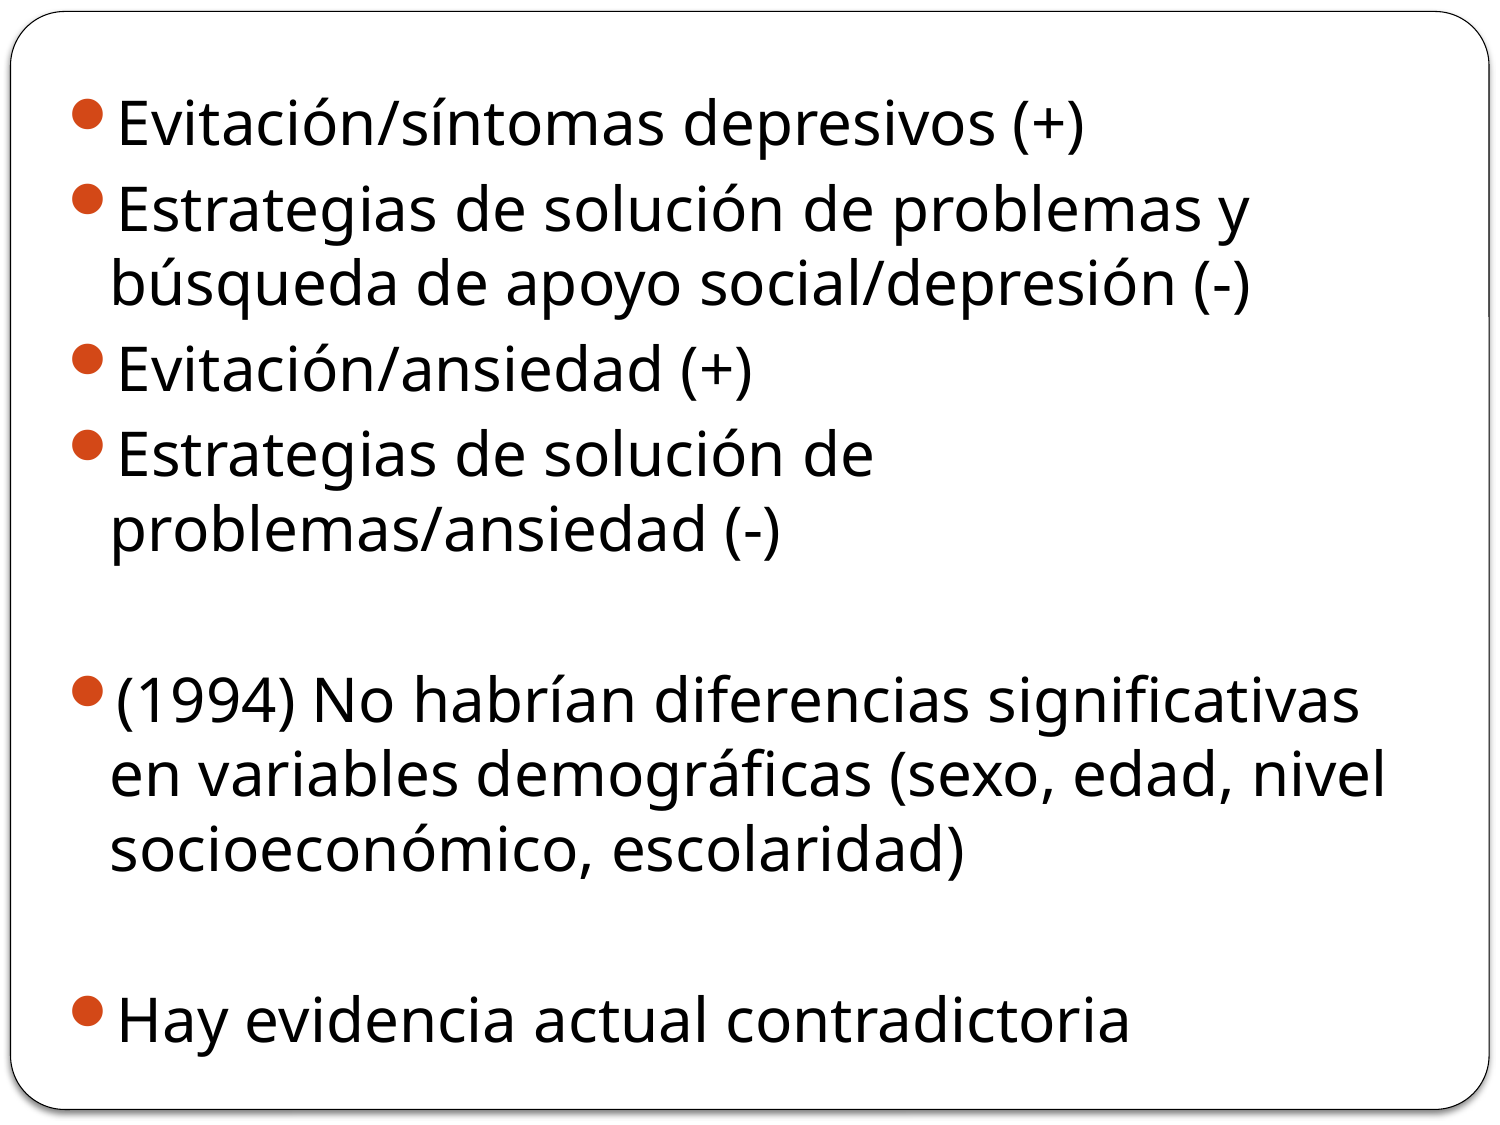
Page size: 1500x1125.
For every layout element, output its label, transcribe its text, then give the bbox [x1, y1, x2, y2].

list Evitación/síntomas depresivos (+) Estrategias de solución de problemas y búsqueda de apoyo social/depresión (-) Evitación/ansiedad (+) Estrategias de solución de problemas/ansiedad (-) (1994) No habrían diferencias significativas en variables demográficas (sexo, edad, nivel socioeconómico, escolaridad) Hay evidencia actual contradictoria [53, 0, 1425, 1071]
